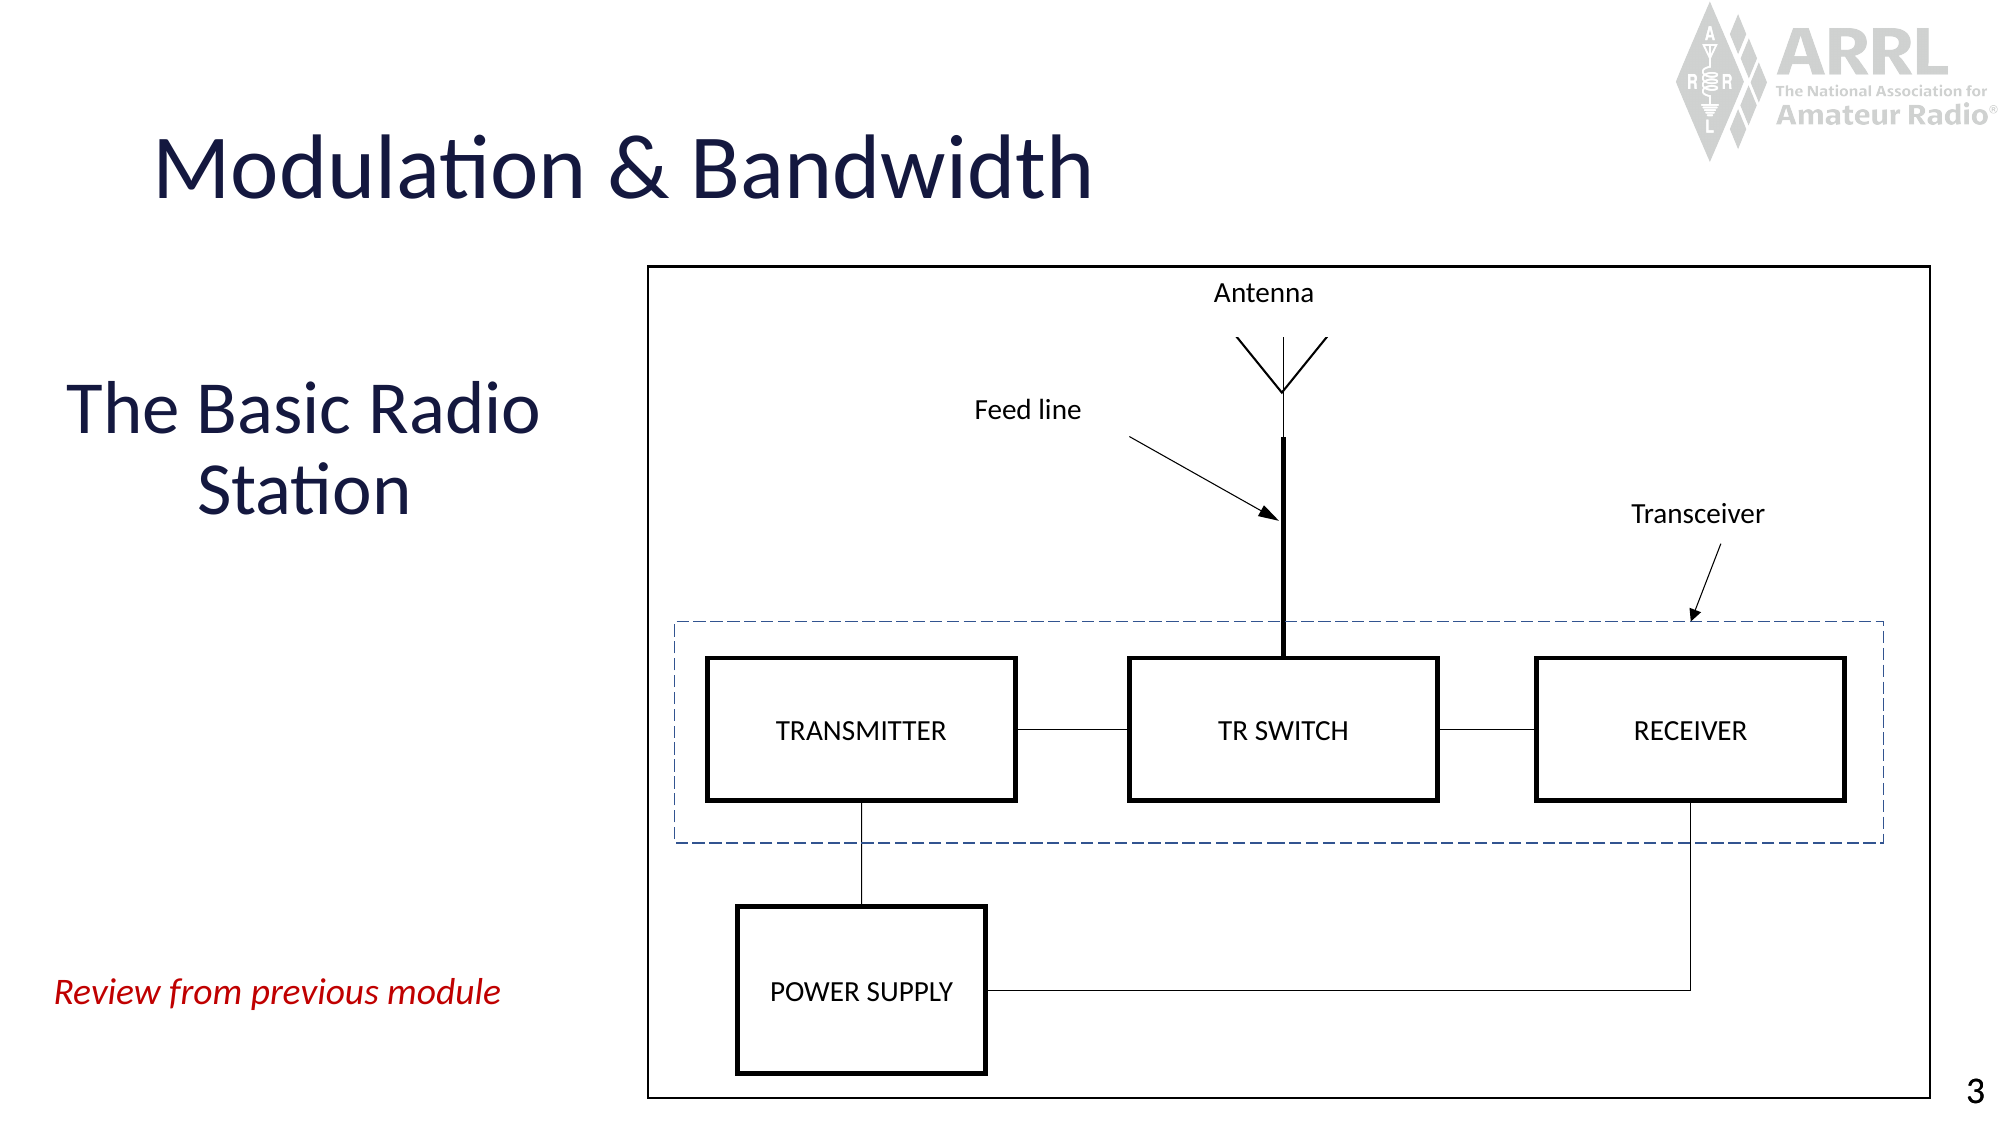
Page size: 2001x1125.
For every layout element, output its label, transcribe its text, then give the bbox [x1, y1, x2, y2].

title Modulation & Bandwidth [137, 59, 1863, 278]
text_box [647, 266, 1931, 1098]
picture [1674, 0, 2000, 164]
text_box Review from previous module [38, 959, 559, 1020]
text_box The Basic Radio Station [38, 310, 571, 589]
